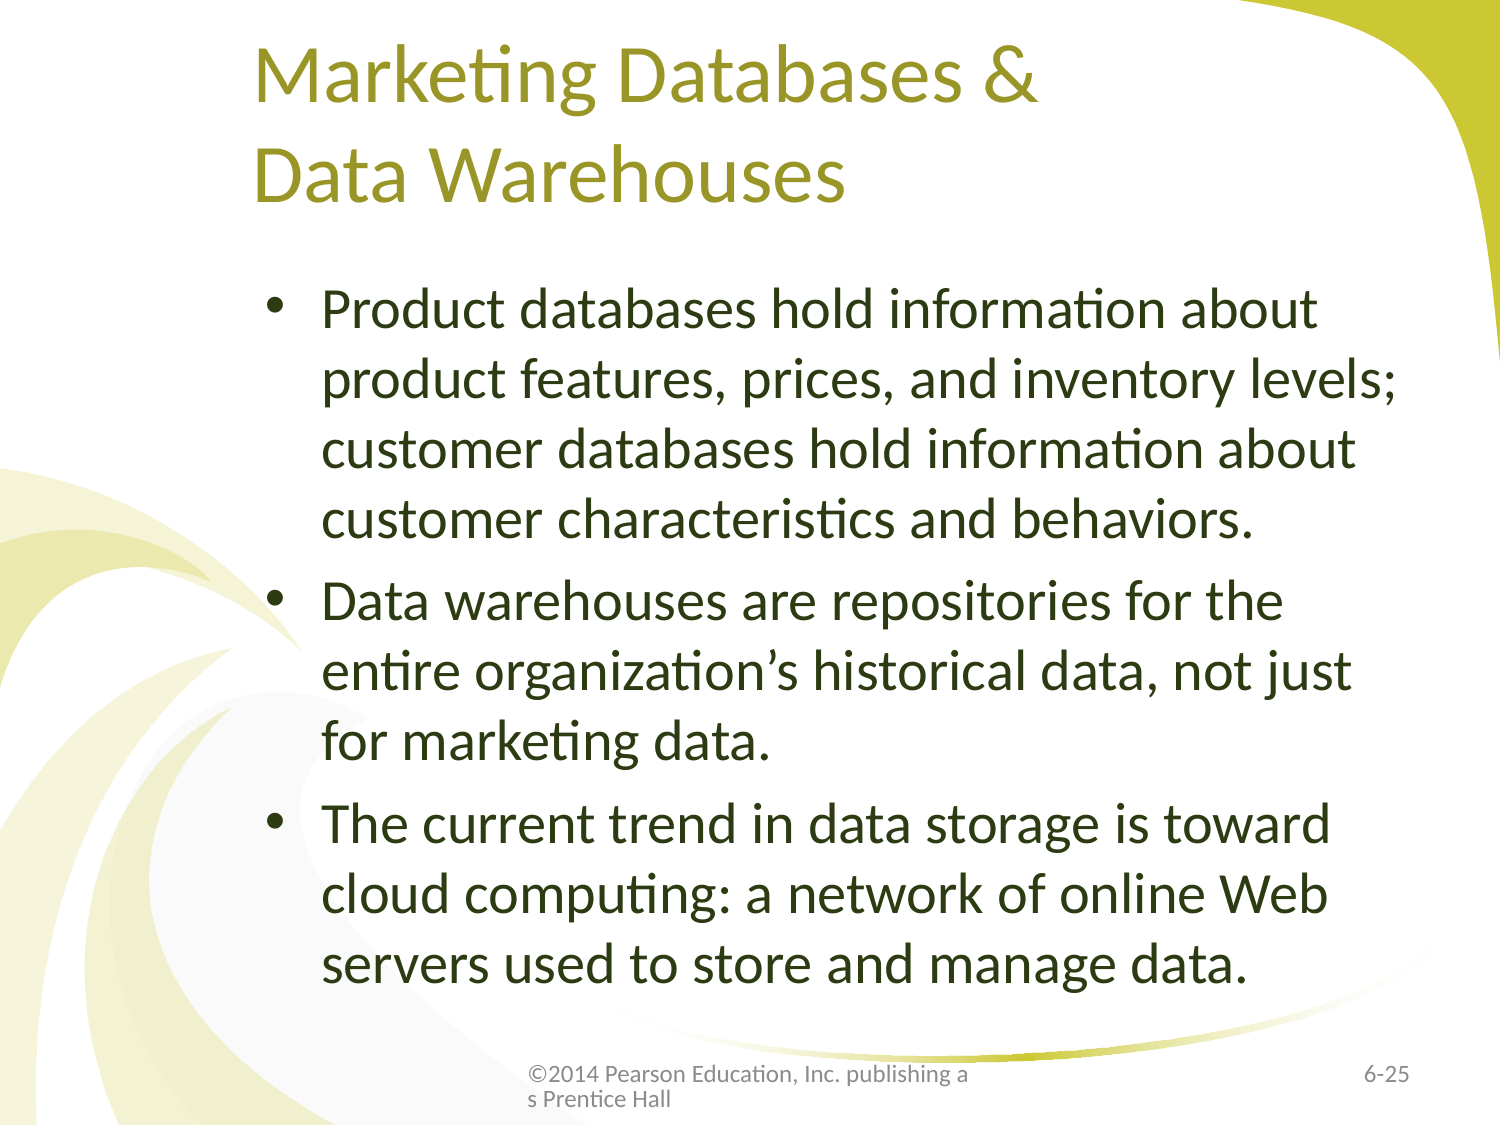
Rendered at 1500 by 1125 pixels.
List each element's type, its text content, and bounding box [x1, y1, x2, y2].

title Marketing Databases & Data Warehouses [237, 37, 1438, 200]
list Product databases hold information about product features, prices, and inventory levels; customer databases hold information about customer characteristics and behaviors. Data warehouses are repositories for the entire organization’s historical data, not just for marketing data. The current trend in data storage is toward cloud computing: a network of online Web servers used to store and manage data. [249, 262, 1438, 1000]
slide_number 6-25 [1074, 1042, 1425, 1103]
footer ©2014 Pearson Education, Inc. publishing as Prentice Hall [512, 1042, 988, 1103]
